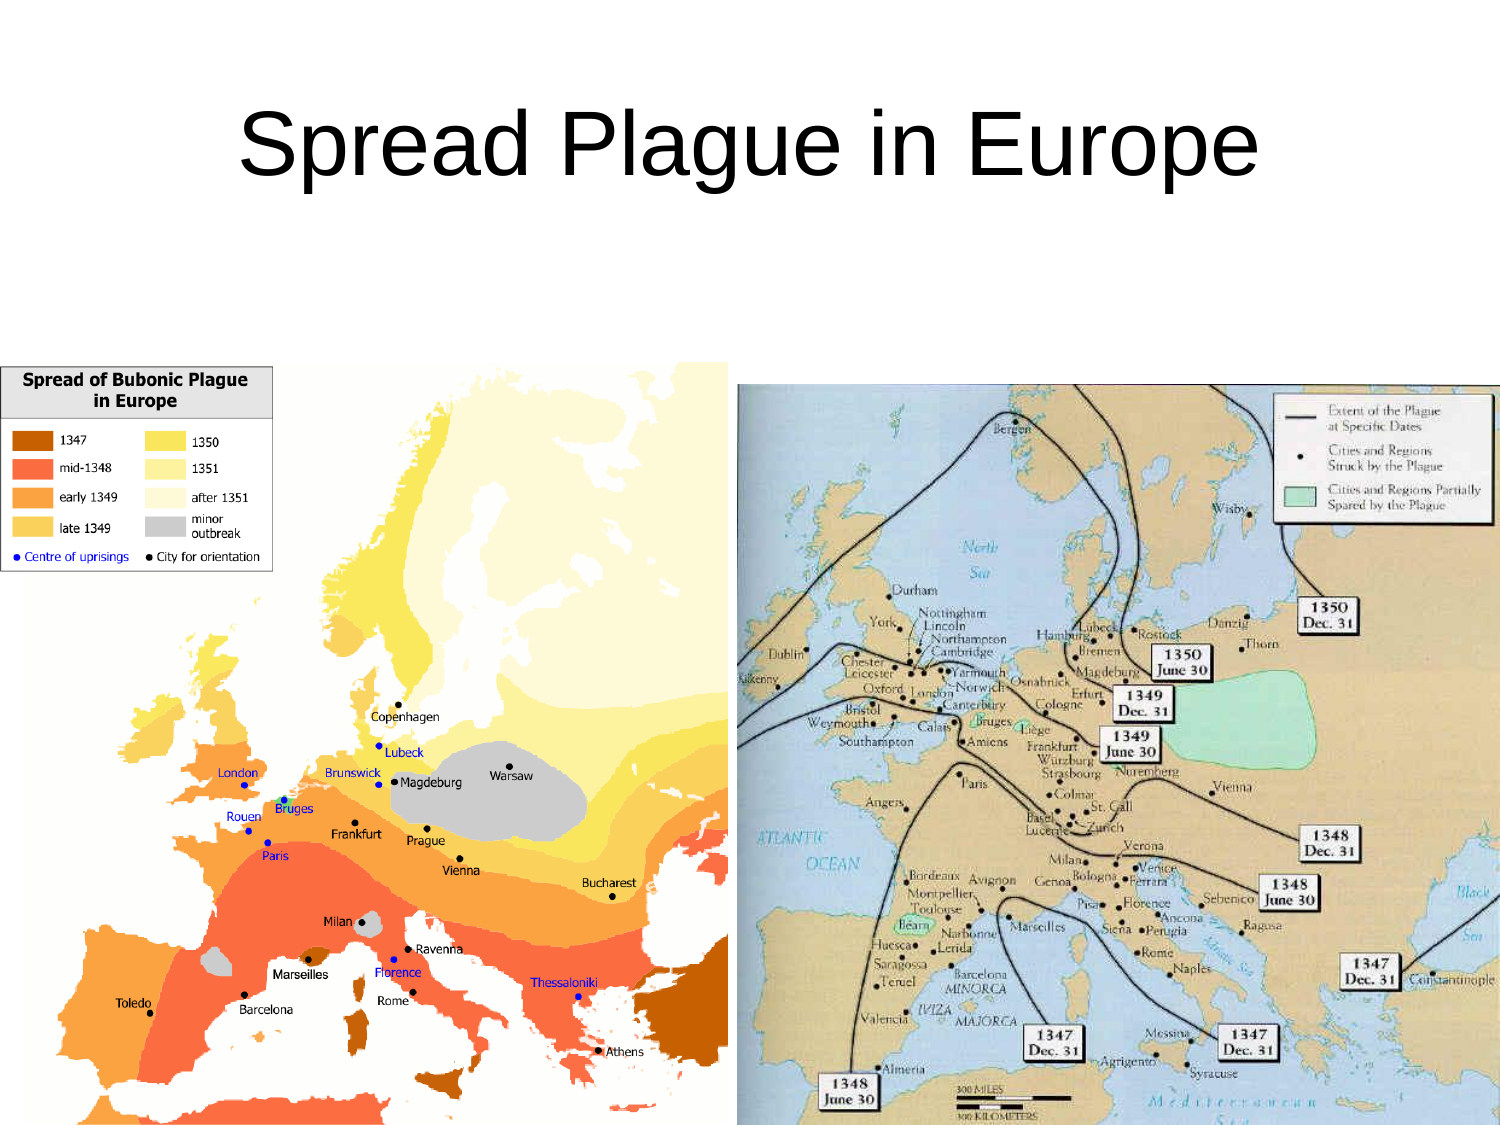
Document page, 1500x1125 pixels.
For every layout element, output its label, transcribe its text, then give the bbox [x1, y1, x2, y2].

picture [0, 362, 729, 1125]
picture [737, 384, 1500, 1125]
title Spread Plague in Europe [75, 45, 1425, 233]
